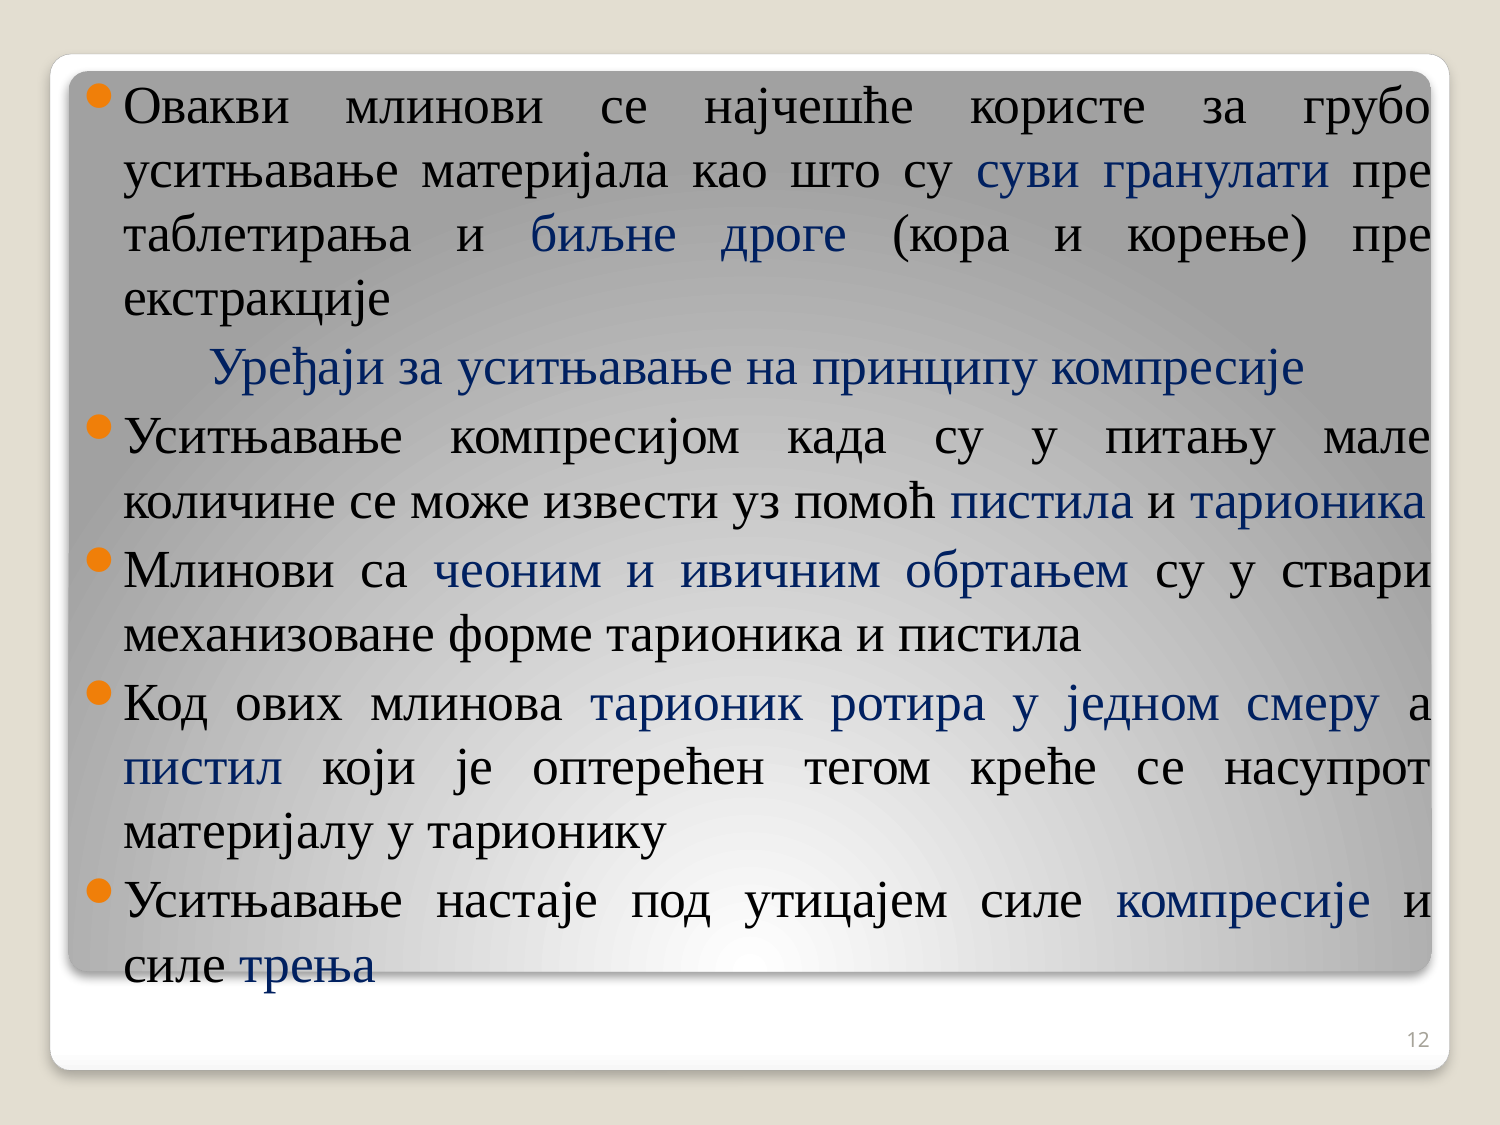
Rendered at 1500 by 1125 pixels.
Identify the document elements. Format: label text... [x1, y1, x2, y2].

slide_number 12 [1369, 1002, 1445, 1063]
list Овакви млинови се најчешће користе за грубо уситњавање материјала као што су суви гранулати пре таблетирања и биљне дроге (кора и корење) пре екстракције Уређаји за уситњавање на принципу компресије Уситњавање компресијом када су у питању мале количине се може извести уз помоћ пистила и тарионика Млинови са чеоним и ивичним обртањем су у ствари механизоване форме тарионика и пистила Код ових млинова тарионик ротира у једном смеру а пистил који је оптерећен тегом креће се насупрот материјалу у тарионику Уситњавање настаје под утицајем силе компресије и силе трења [53, 54, 1447, 1071]
